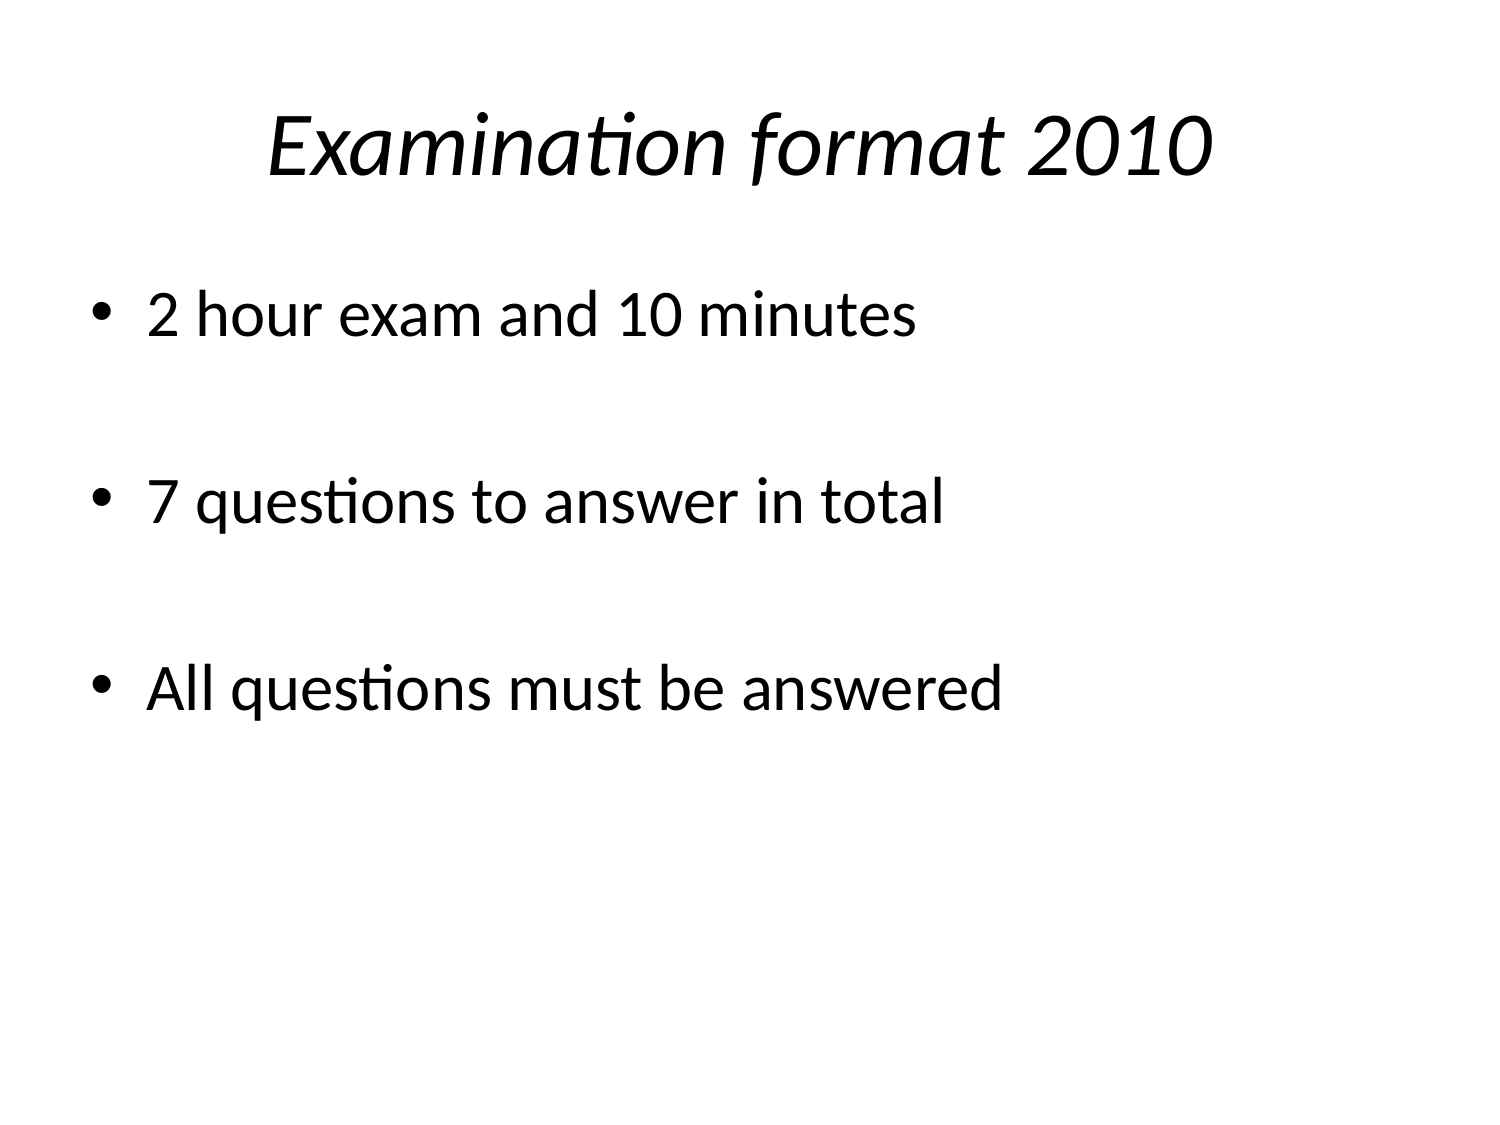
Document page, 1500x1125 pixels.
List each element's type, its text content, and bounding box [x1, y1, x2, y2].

title Examination format 2010 [75, 45, 1425, 233]
list 2 hour exam and 10 minutes 7 questions to answer in total All questions must be answered [75, 262, 1425, 1005]
